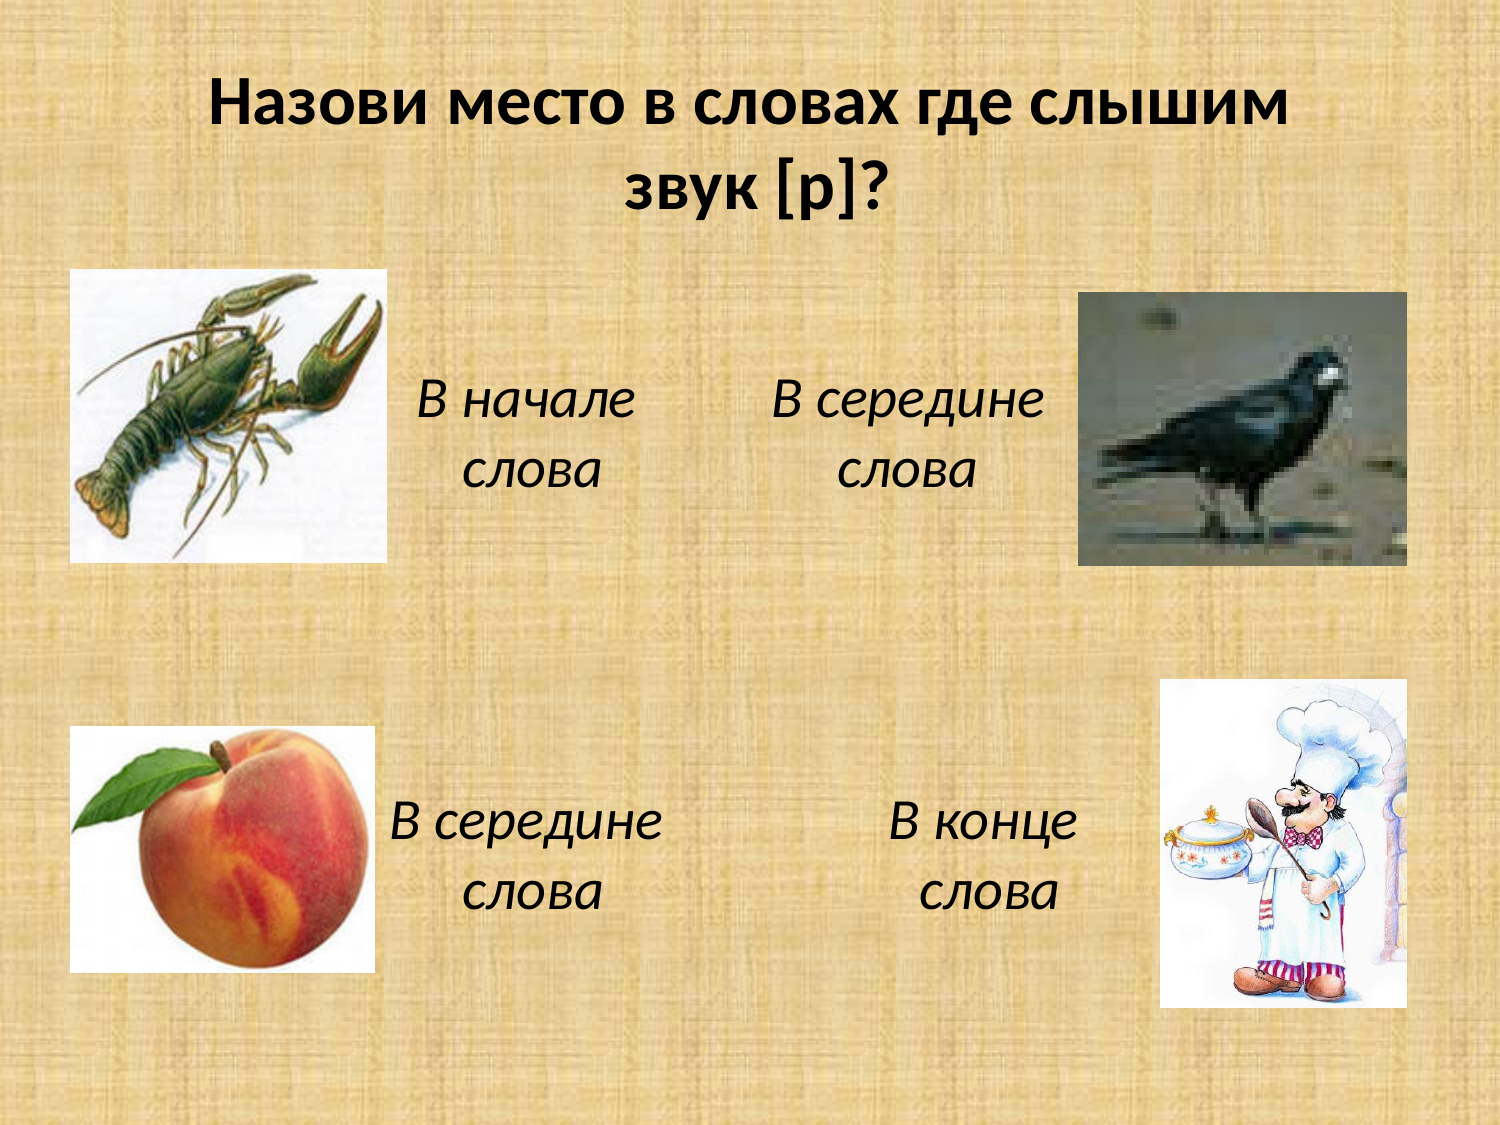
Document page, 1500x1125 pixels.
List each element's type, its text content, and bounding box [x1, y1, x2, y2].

picture [0, 0, 1500, 1125]
text_box В середине слова [379, 773, 704, 929]
title Назови место в словах где слышим звук [р]? [75, 45, 1425, 233]
text_box В конце слова [843, 773, 1137, 929]
text_box В начале слова [392, 351, 692, 507]
text_box В середине слова [749, 351, 1067, 507]
